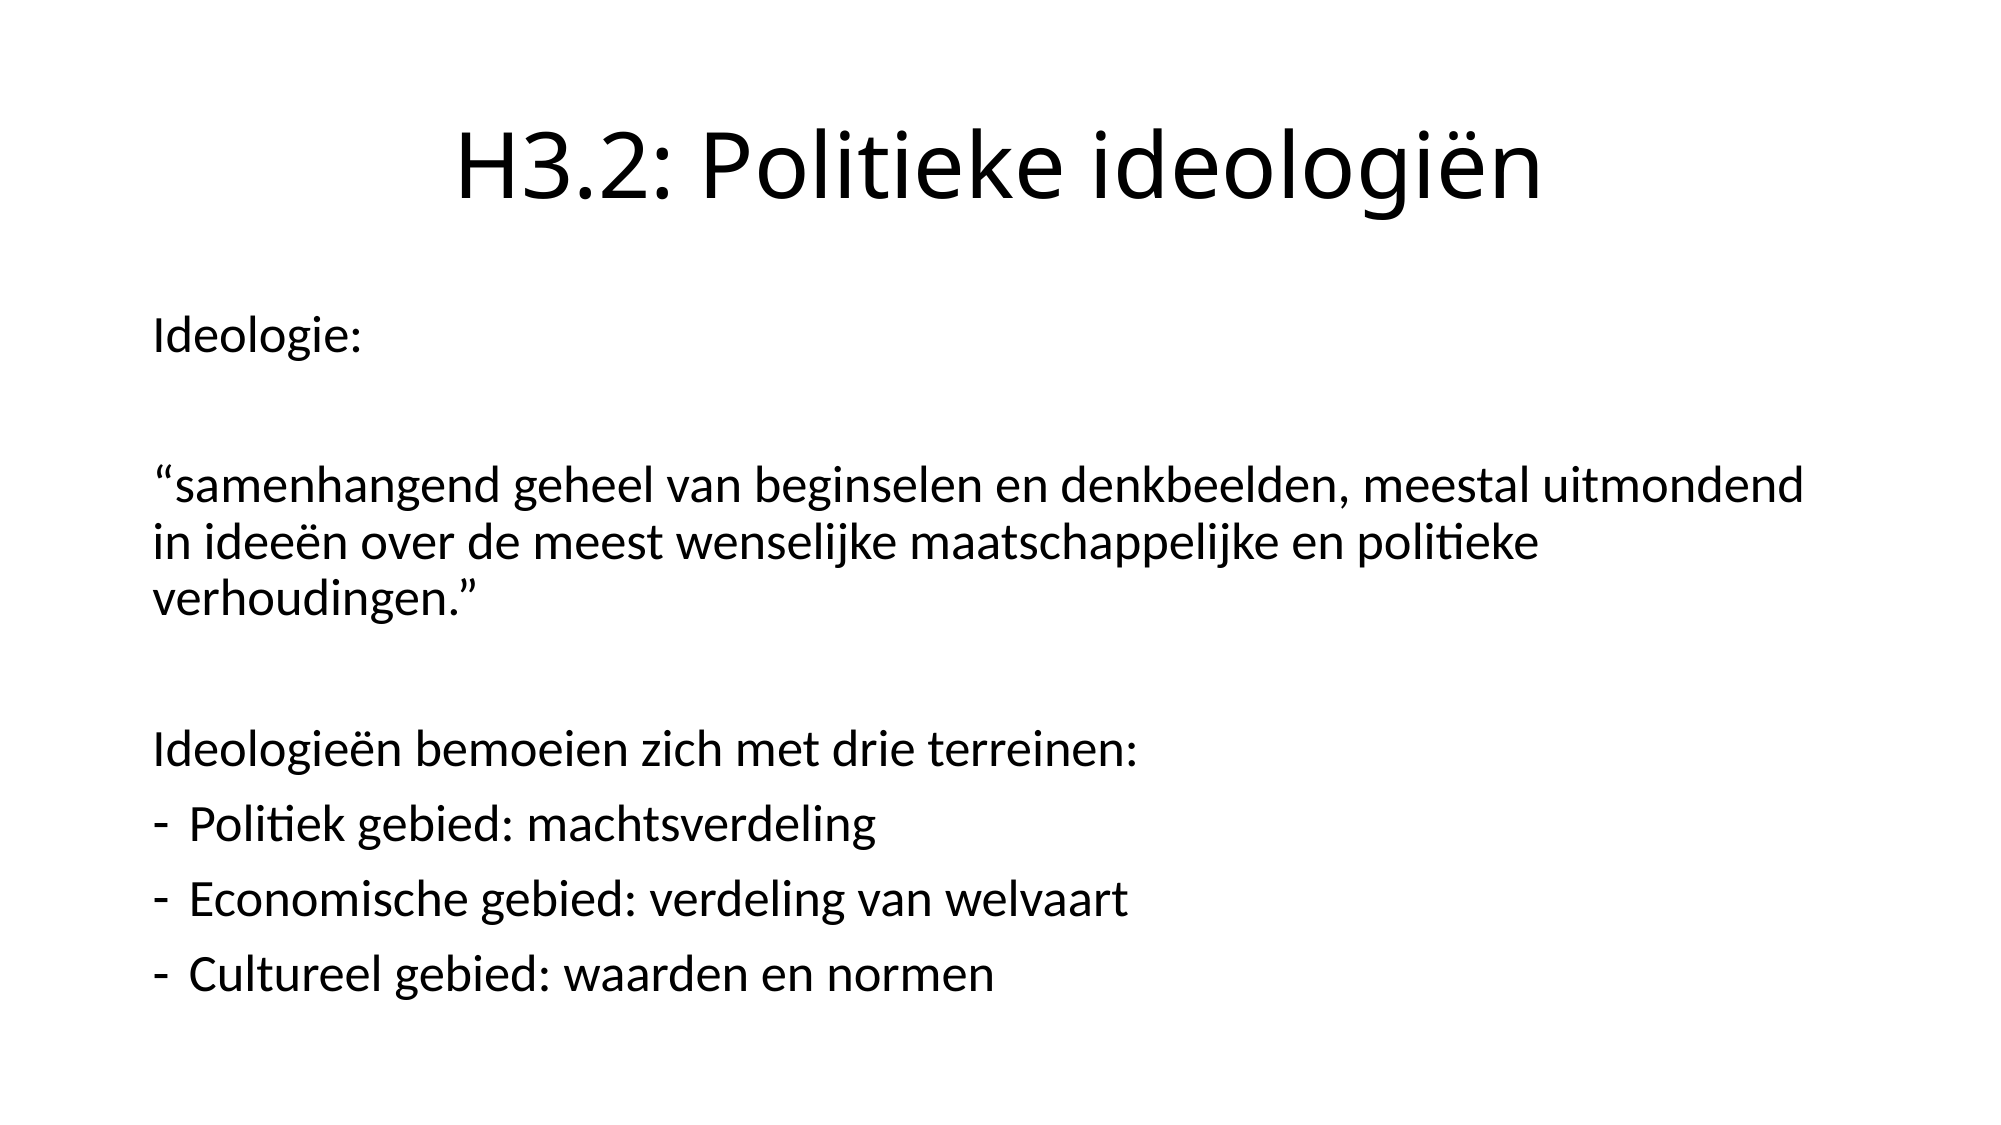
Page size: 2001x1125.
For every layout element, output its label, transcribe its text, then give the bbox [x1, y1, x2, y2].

list Ideologie: “samenhangend geheel van beginselen en denkbeelden, meestal uitmondend in ideeën over de meest wenselijke maatschappelijke en politieke verhoudingen.” Ideologieën bemoeien zich met drie terreinen: Politiek gebied: machtsverdeling Economische gebied: verdeling van welvaart Cultureel gebied: waarden en normen [137, 299, 1863, 1014]
title H3.2: Politieke ideologiën [137, 59, 1863, 278]
